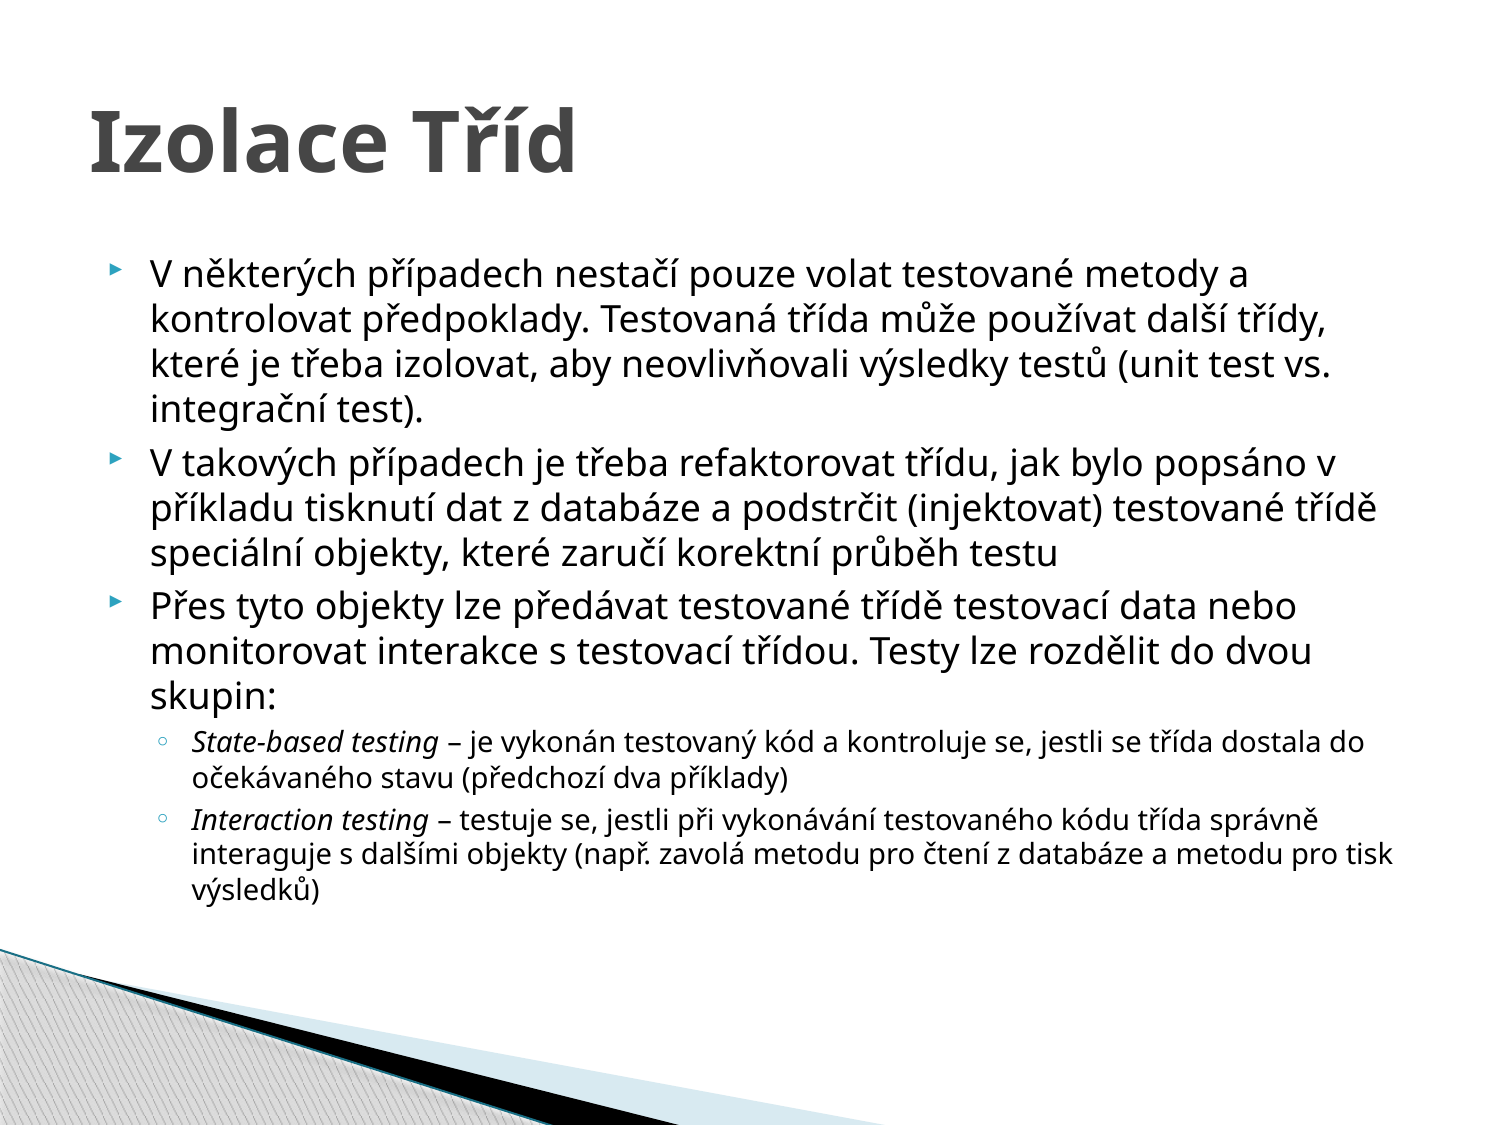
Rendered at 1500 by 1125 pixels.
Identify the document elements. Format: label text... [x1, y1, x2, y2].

list V některých případech nestačí pouze volat testované metody a kontrolovat předpoklady. Testovaná třída může používat další třídy, které je třeba izolovat, aby neovlivňovali výsledky testů (unit test vs. integrační test). V takových případech je třeba refaktorovat třídu, jak bylo popsáno v příkladu tisknutí dat z databáze a podstrčit (injektovat) testované třídě speciální objekty, které zaručí korektní průběh testu Přes tyto objekty lze předávat testované třídě testovací data nebo monitorovat interakce s testovací třídou. Testy lze rozdělit do dvou skupin: State-based testing – je vykonán testovaný kód a kontroluje se, jestli se třída dostala do očekávaného stavu (předchozí dva příklady) Interaction testing – testuje se, jestli při vykonávání testovaného kódu třída správně interaguje s dalšími objekty (např. zavolá metodu pro čtení z databáze a metodu pro tisk výsledků) [75, 243, 1425, 986]
title Izolace Tříd [75, 45, 1425, 233]
